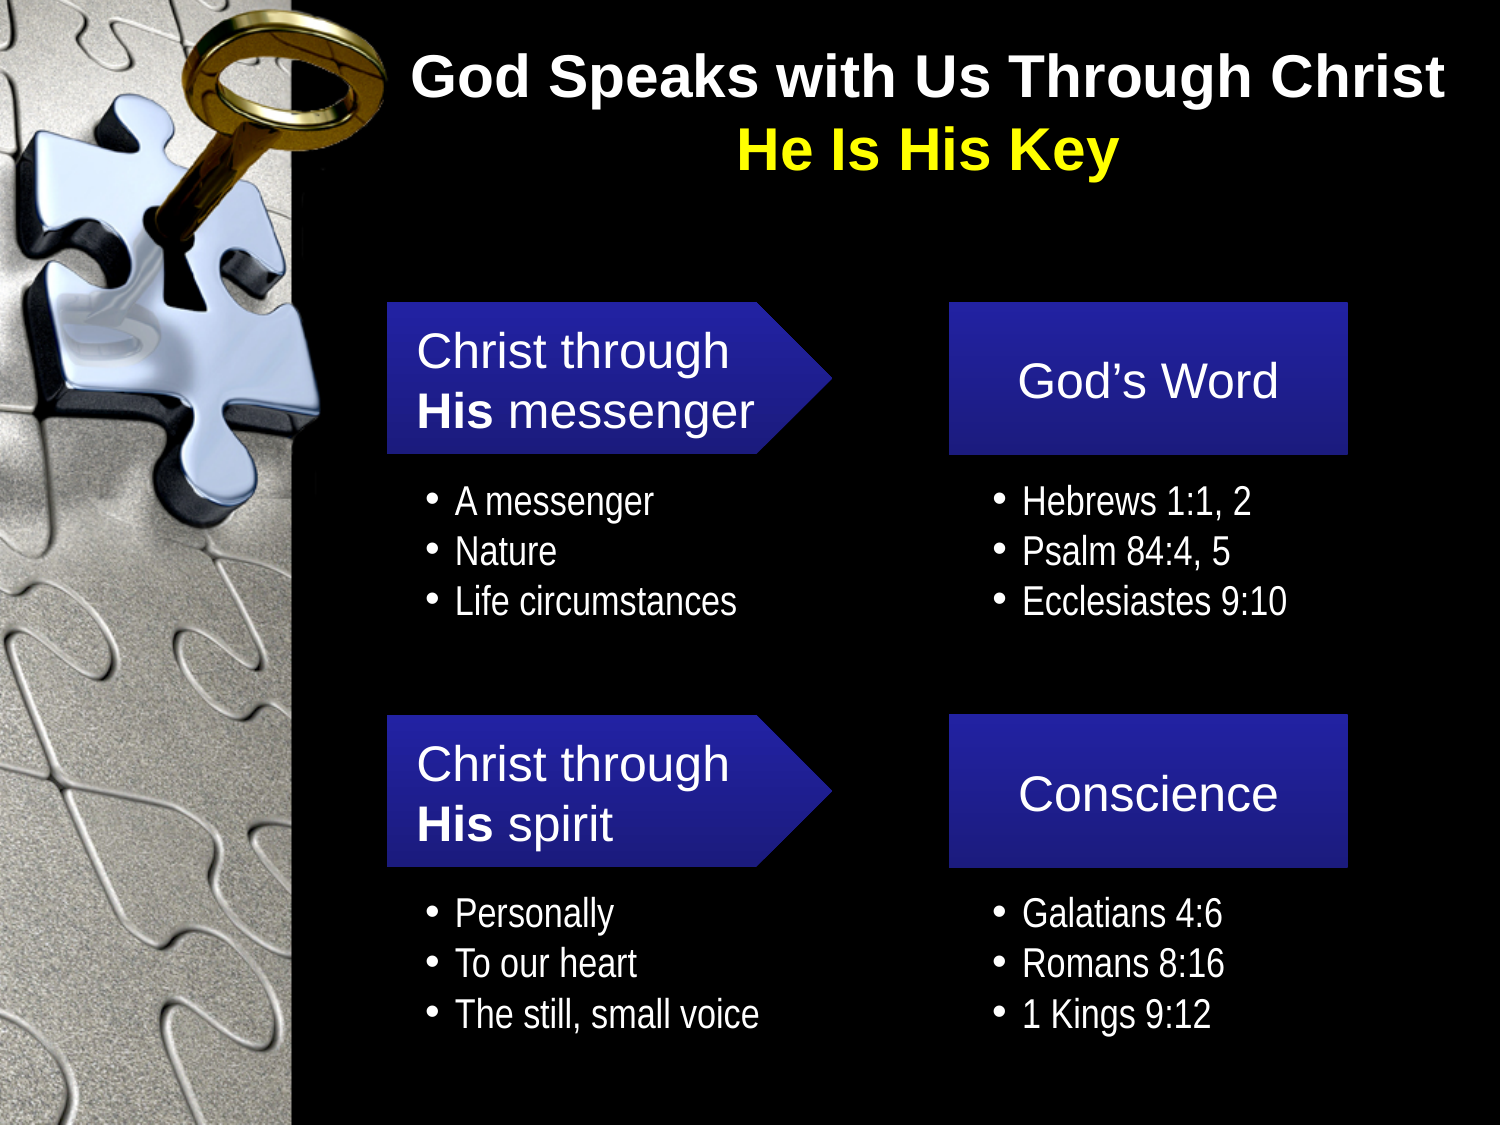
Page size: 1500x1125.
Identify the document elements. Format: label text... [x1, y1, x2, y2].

text_box Christ through His messenger [386, 302, 833, 455]
text_box Personally To our heart The still, small voice [410, 878, 786, 1044]
picture [0, 0, 1500, 1125]
text_box Christ through His spirit [386, 714, 833, 868]
text_box Galatians 4:6 Romans 8:16 1 Kings 9:12 [977, 878, 1329, 1044]
text_box God’s Word [949, 302, 1348, 455]
text_box Hebrews 1:1, 2 Psalm 84:4, 5 Ecclesiastes 9:10 [977, 466, 1329, 631]
text_box A messenger Nature Life circumstances [410, 466, 786, 631]
title God Speaks with Us Through Christ He Is His Key [374, 34, 1483, 185]
text_box Conscience [949, 714, 1348, 868]
